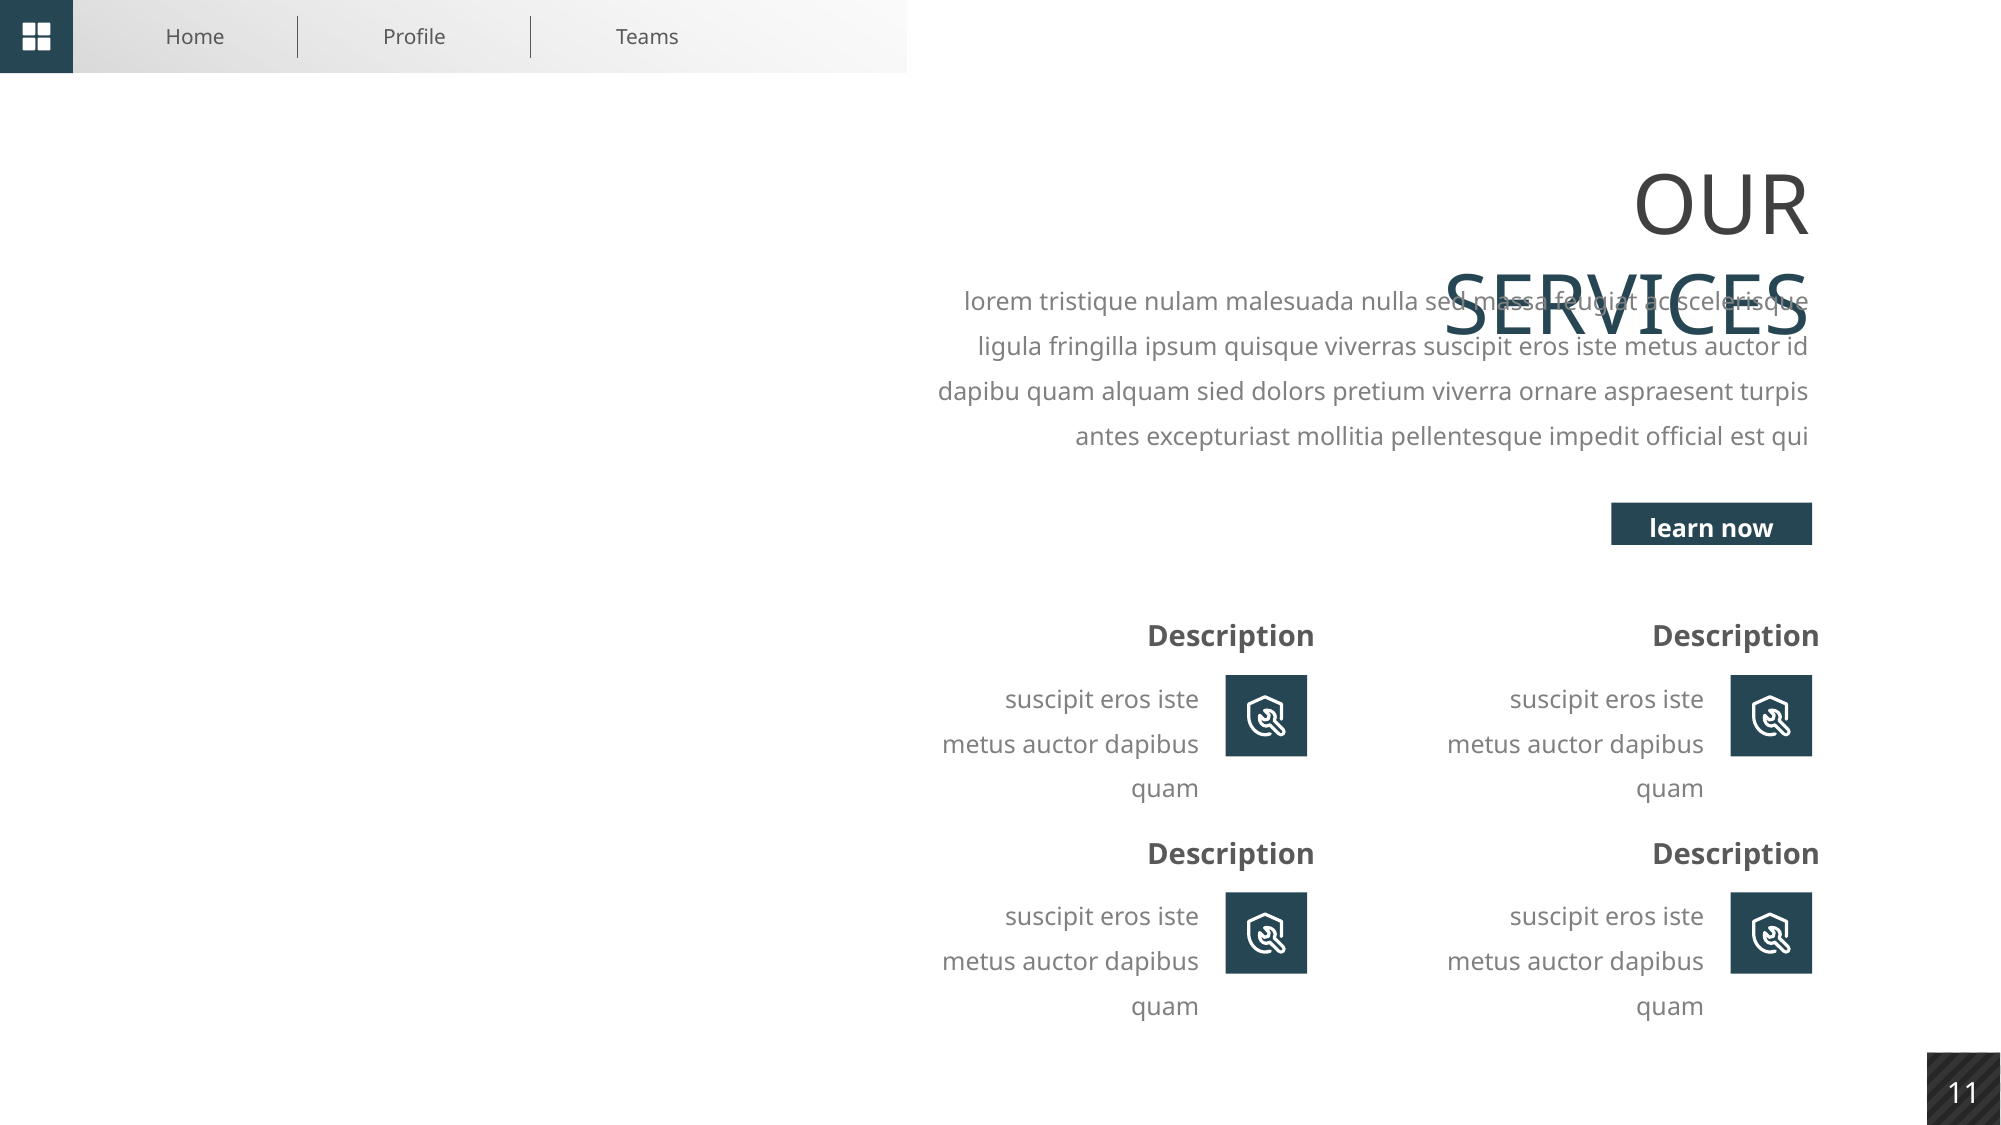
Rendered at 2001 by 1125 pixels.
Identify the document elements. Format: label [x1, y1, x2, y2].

text_box [1611, 497, 1813, 545]
text_box [0, 0, 2001, 1125]
text_box [1438, 835, 1813, 974]
text_box [933, 617, 1308, 757]
text_box [933, 835, 1308, 974]
text_box [1438, 617, 1813, 757]
